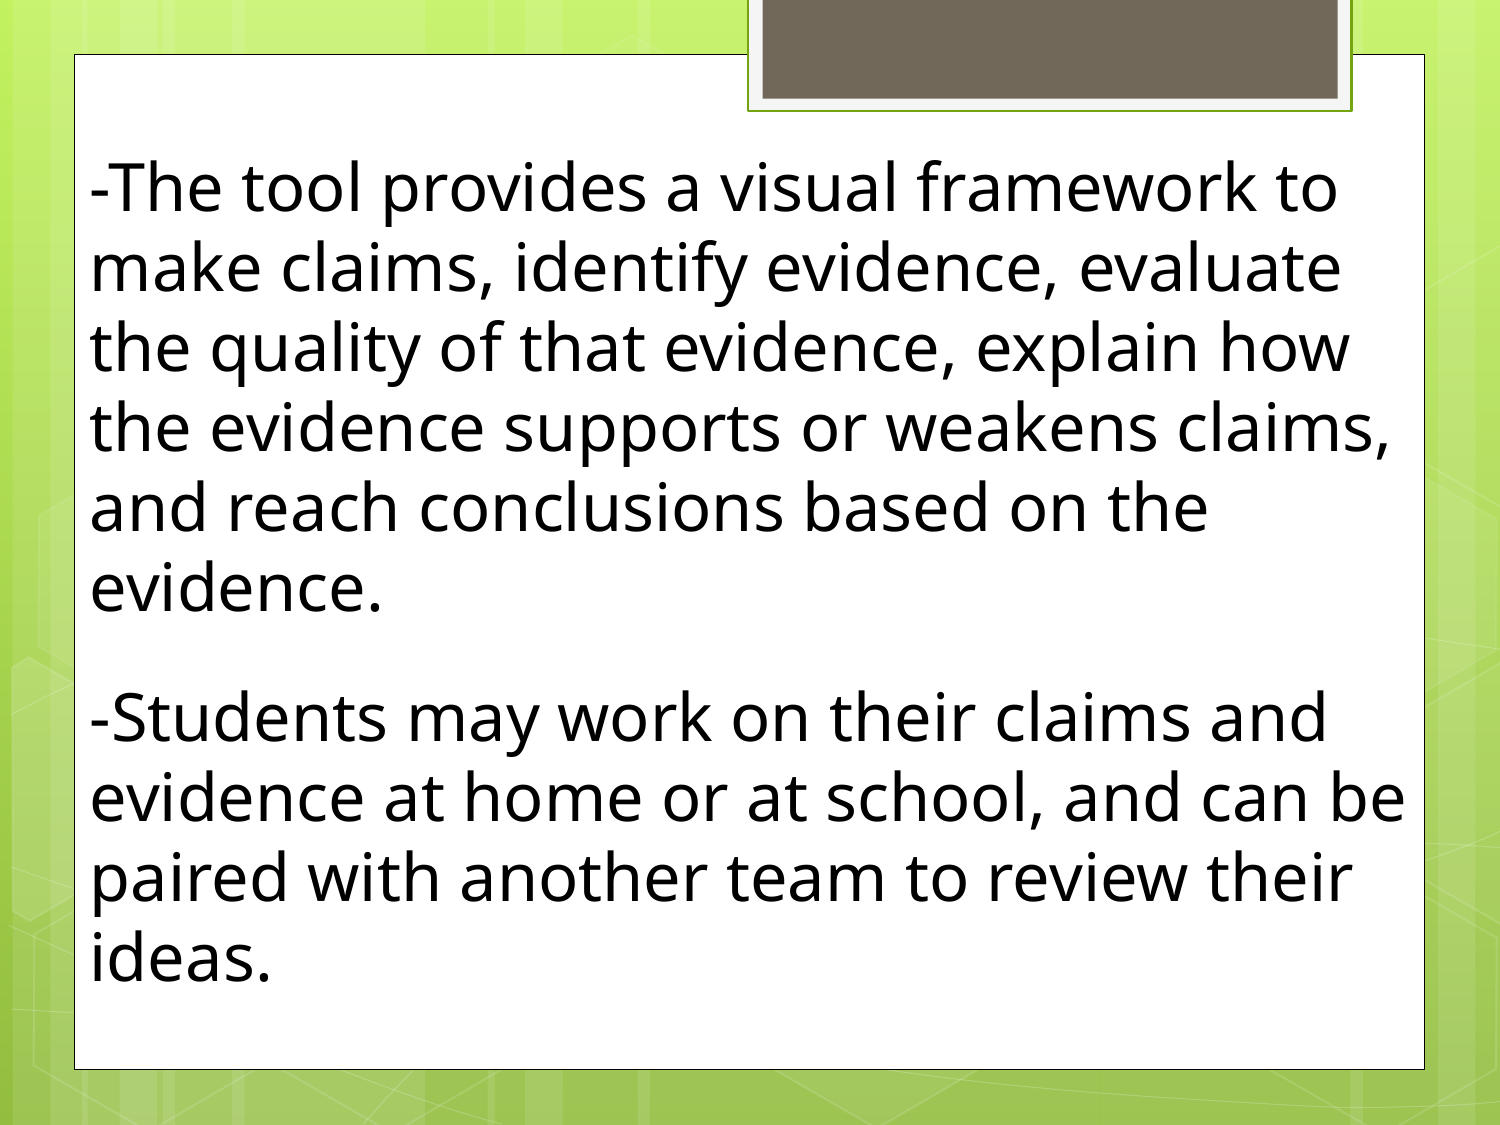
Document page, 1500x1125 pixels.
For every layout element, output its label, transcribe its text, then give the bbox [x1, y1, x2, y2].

text_box -The tool provides a visual framework to make claims, identify evidence, evaluate the quality of that evidence, explain how the evidence supports or weakens claims, and reach conclusions based on the evidence. [75, 137, 1463, 632]
text_box -Students may work on their claims and evidence at home or at school, and can be paired with another team to review their ideas. [75, 667, 1475, 1002]
